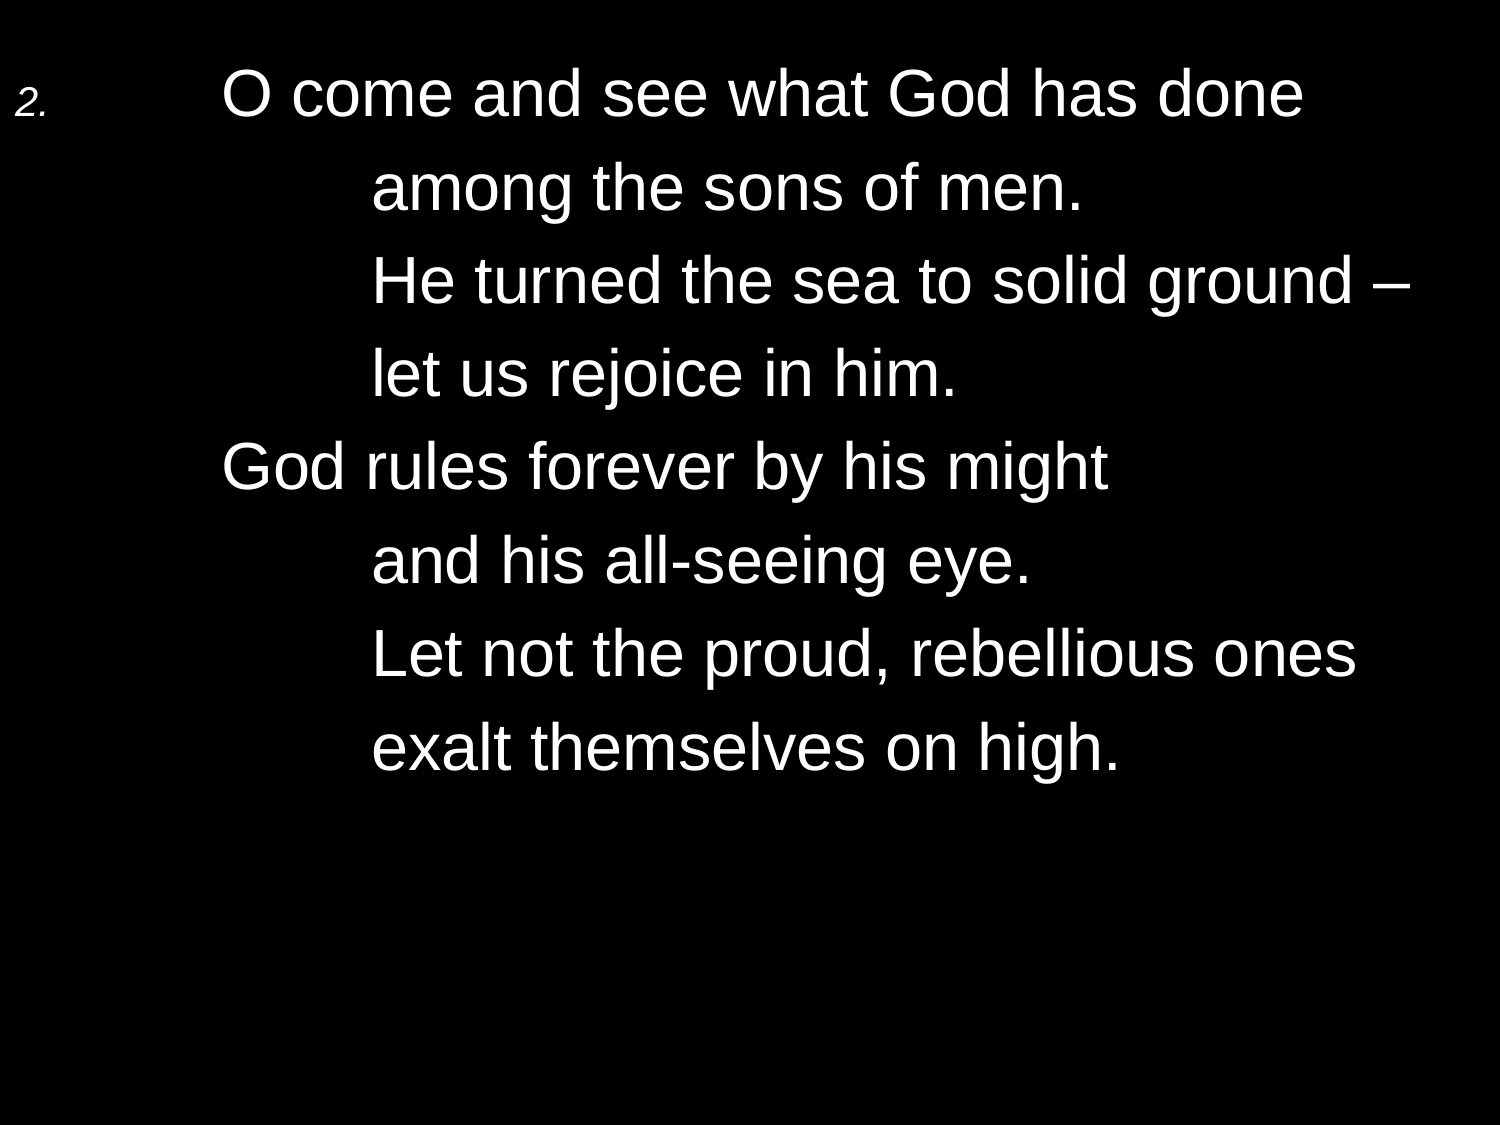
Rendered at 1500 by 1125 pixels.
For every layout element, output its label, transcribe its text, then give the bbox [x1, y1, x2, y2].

list 2. O come and see what God has done among the sons of men. He turned the sea to solid ground – let us rejoice in him. God rules forever by his might and his all-seeing eye. Let not the proud, rebellious ones exalt themselves on high. [0, 42, 1500, 1047]
